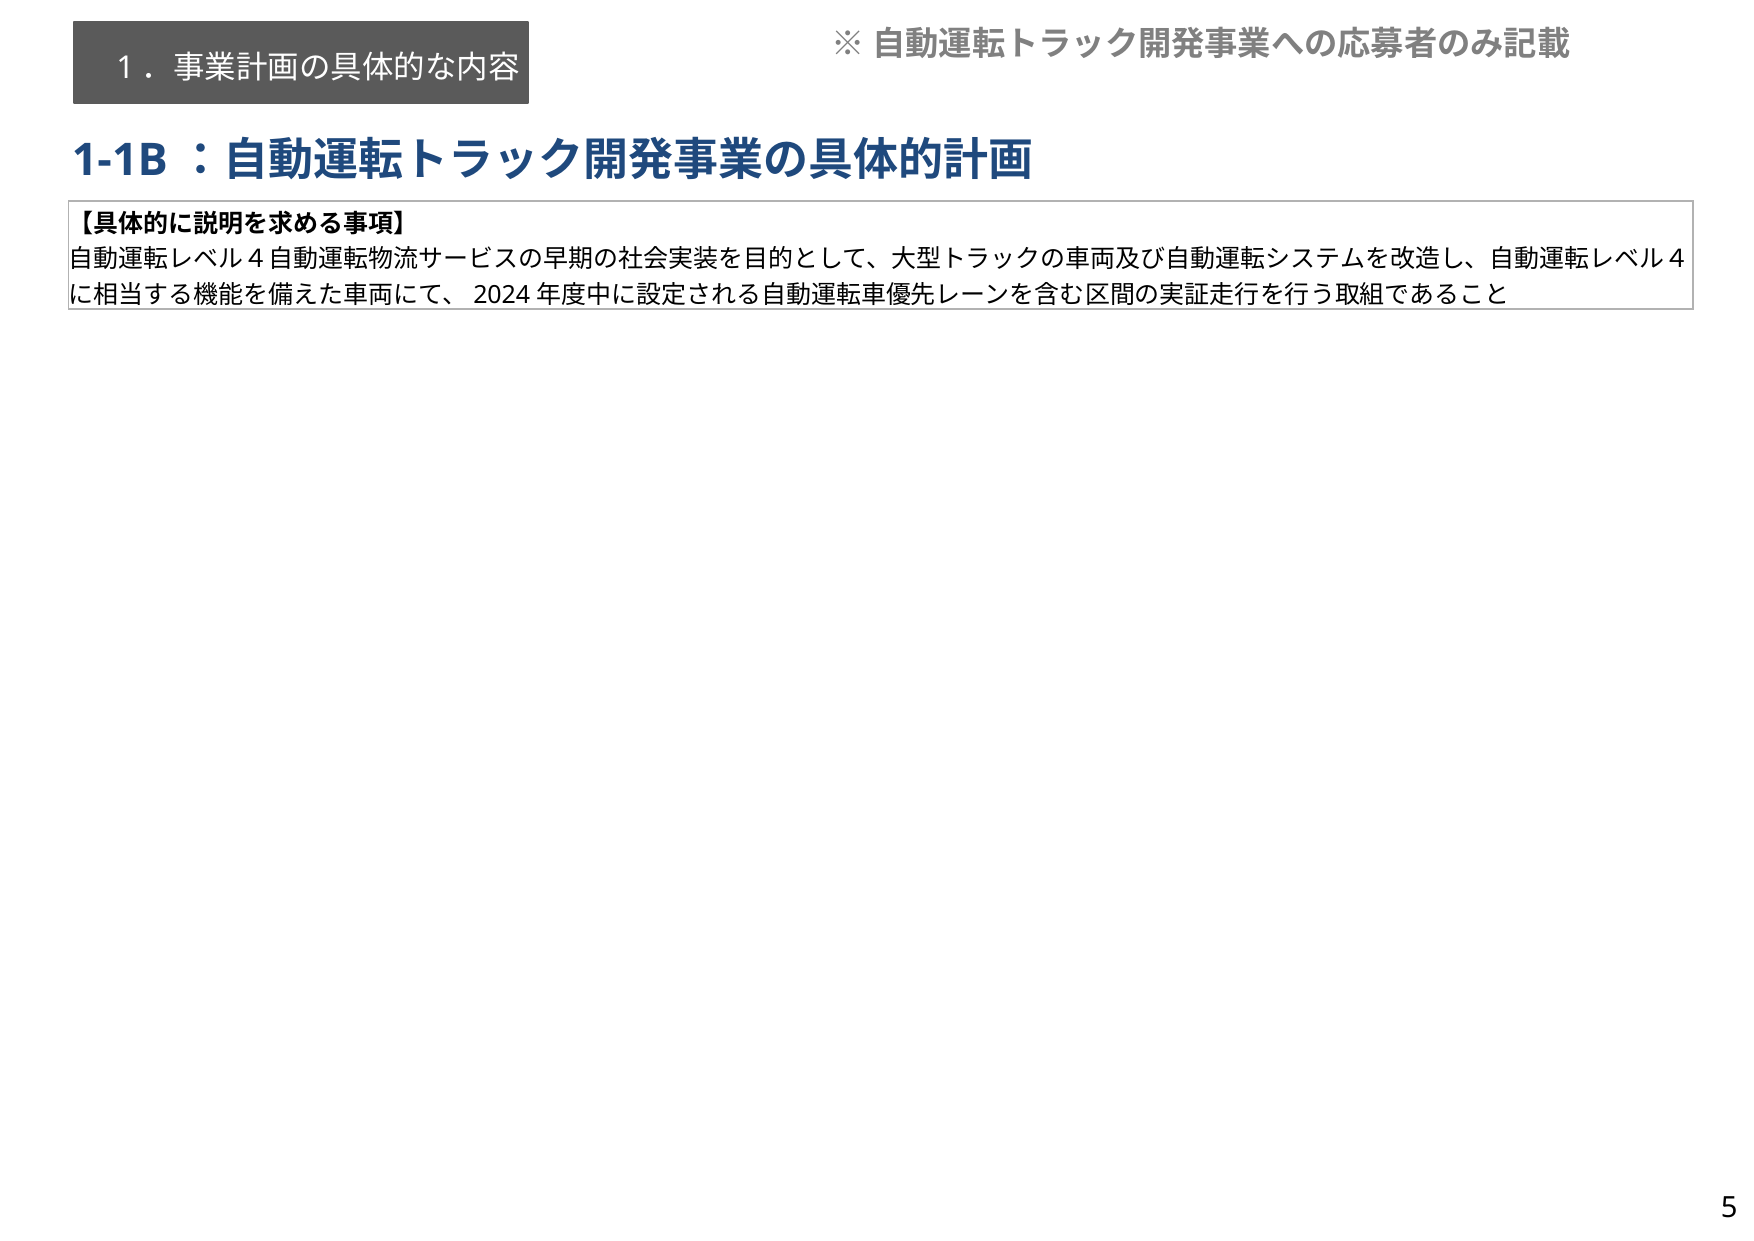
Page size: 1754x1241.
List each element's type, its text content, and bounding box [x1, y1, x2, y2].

text_box 5 [1343, 1175, 1753, 1241]
text_box 1．事業計画の具体的な内容 [74, 21, 528, 103]
title 1-1B：自動運転トラック開発事業の具体的計画 [71, 53, 1677, 201]
text_box 【具体的に説明を求める事項】 自動運転レベル４自動運転物流サービスの早期の社会実装を目的として、大型トラックの車両及び自動運転システムを改造し、自動運転レベル４に相当する機能を備えた車両にて、2024年度中に設定される自動運転車優先レーンを含む区間の実証走行を行う取組であること [68, 201, 1693, 309]
text_box ※自動運転トラック開発事業への応募者のみ記載 [831, 21, 1731, 62]
